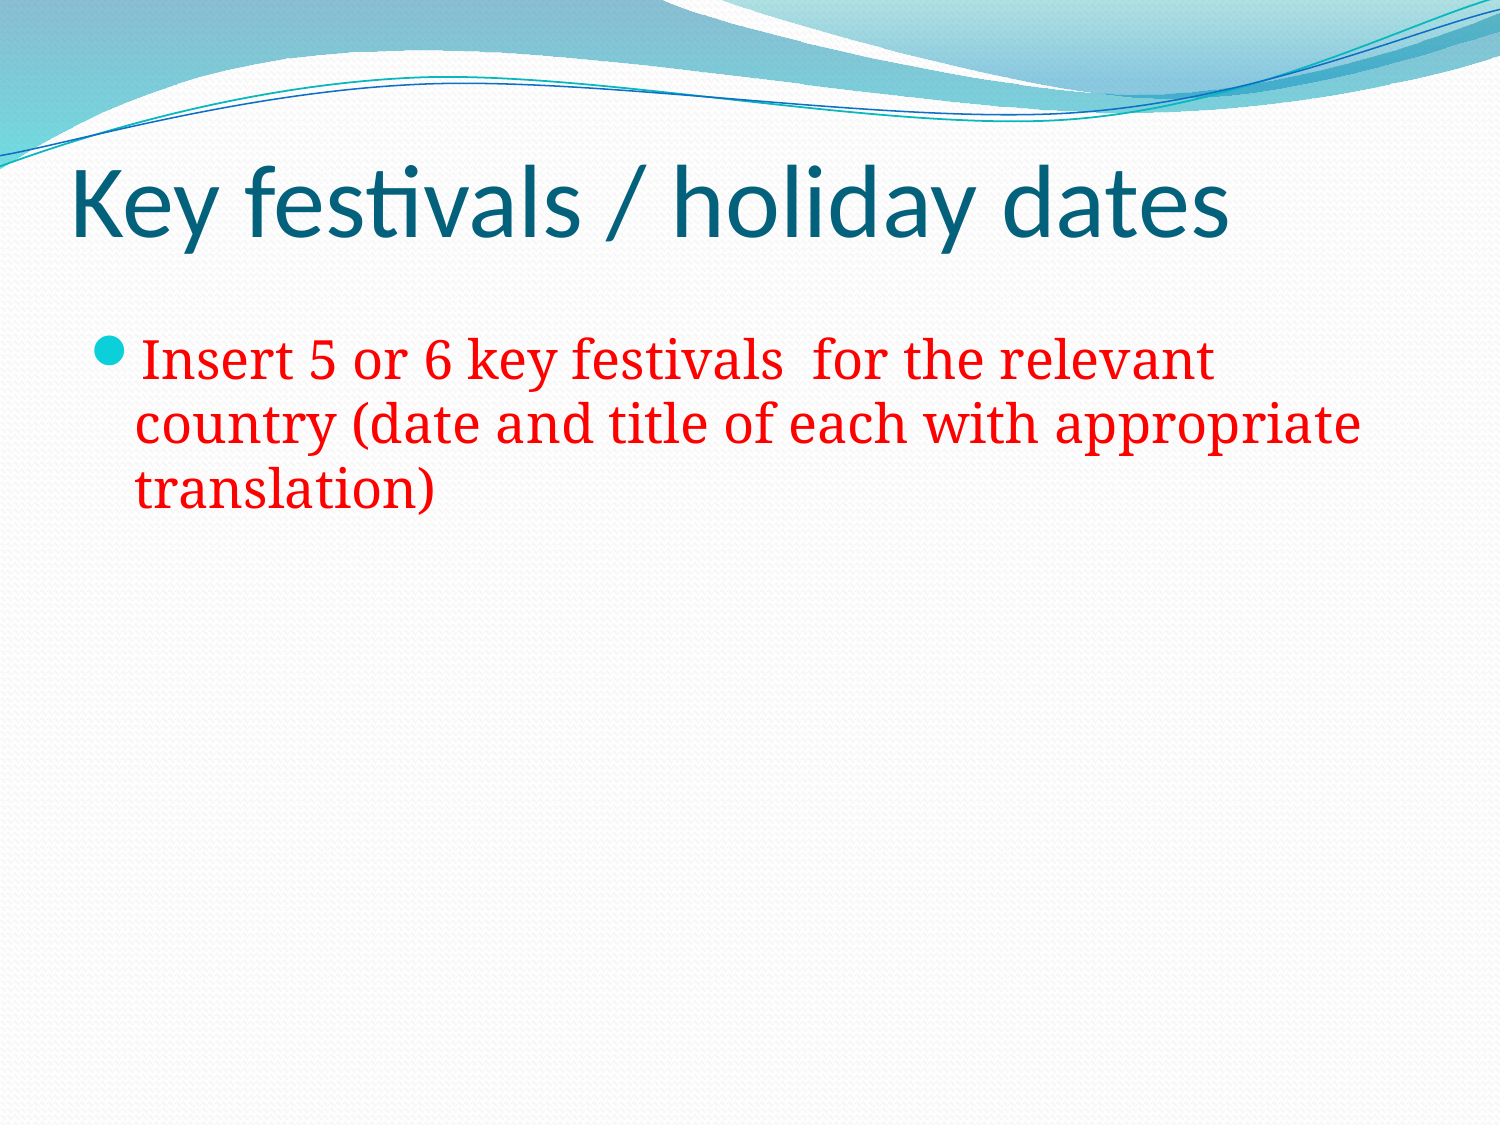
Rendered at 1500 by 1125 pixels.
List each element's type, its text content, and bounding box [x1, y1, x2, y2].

title Key festivals / holiday dates [70, 70, 1421, 259]
list Insert 5 or 6 key festivals for the relevant country (date and title of each with appropriate translation) [74, 317, 1426, 1038]
